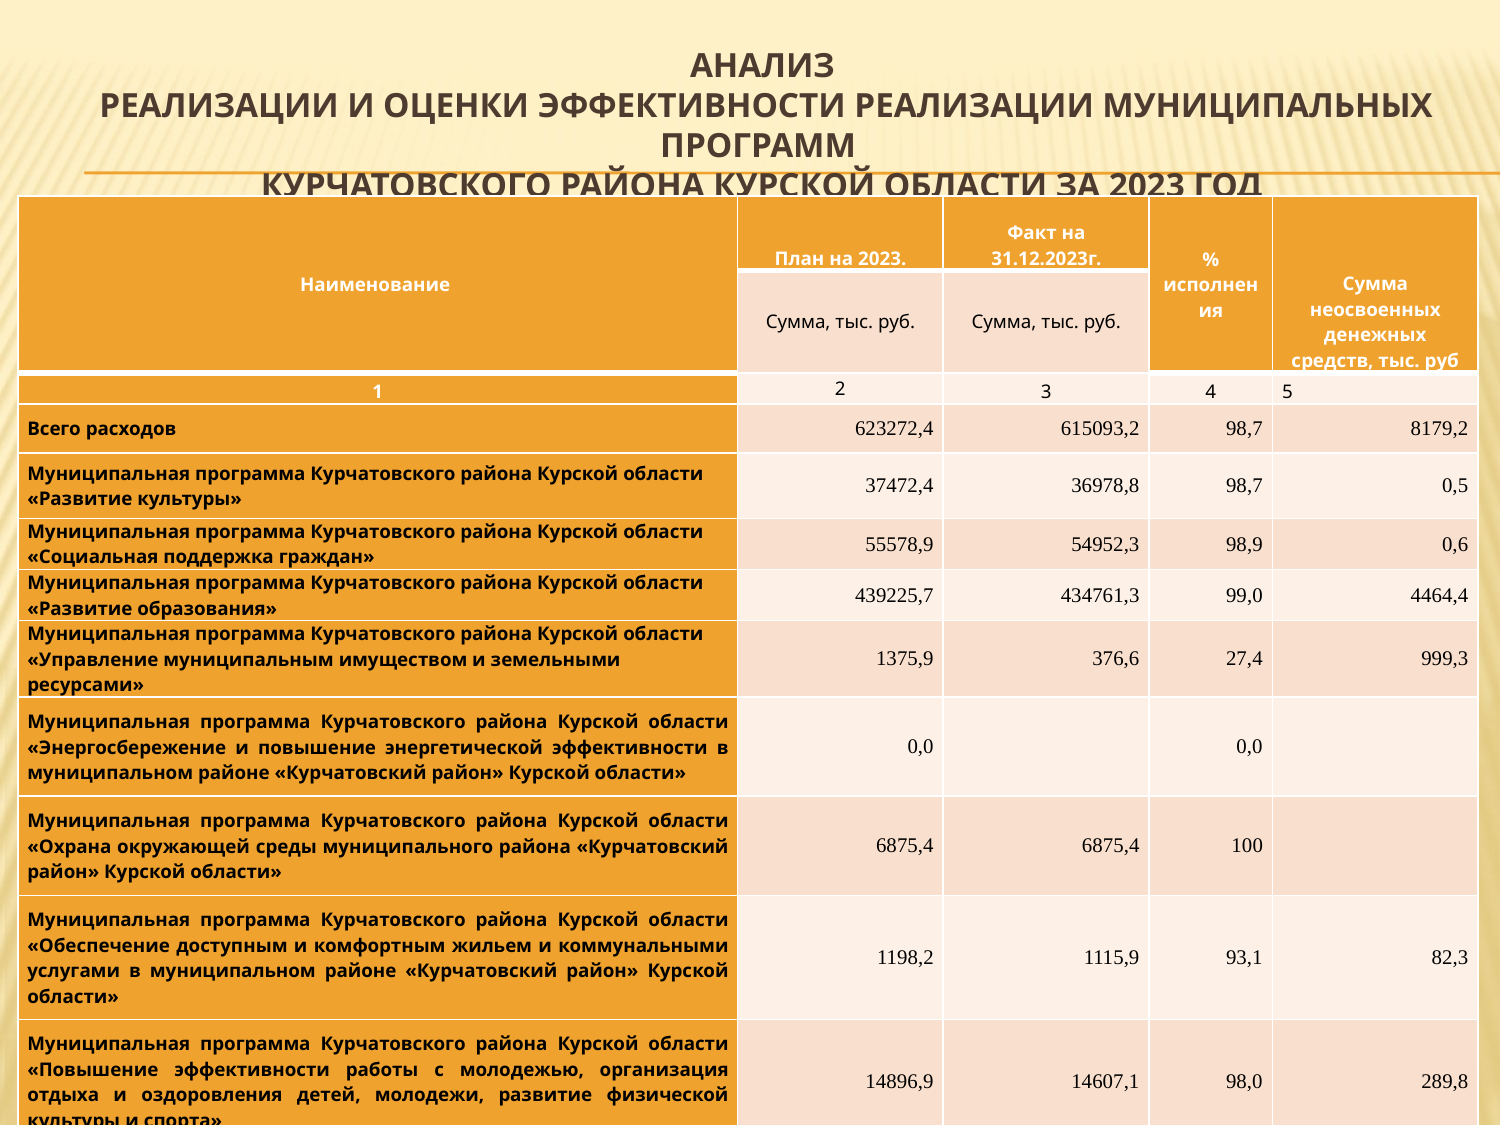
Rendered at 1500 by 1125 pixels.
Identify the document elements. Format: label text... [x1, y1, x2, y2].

table_cell 98,7 [1150, 454, 1272, 518]
table_cell 439225,7 [738, 570, 942, 620]
table_header Факт на 31.12.2023г. [944, 197, 1148, 268]
table_cell 623272,4 [738, 405, 942, 452]
table_cell 0,0 [738, 698, 942, 795]
table_cell 0,6 [1273, 519, 1477, 569]
table_cell 434761,3 [944, 570, 1148, 620]
picture [0, 0, 1500, 1125]
table_cell Муниципальная программа Курчатовского района Курской области «Социальная поддержка граждан» [19, 519, 737, 569]
table_cell 27,4 [1150, 621, 1272, 696]
table_header % исполнения [1150, 197, 1272, 370]
table_cell [1273, 698, 1477, 795]
table_cell 100 [1150, 797, 1272, 895]
table_cell 1 [19, 376, 737, 403]
table_cell 4 [1150, 376, 1272, 403]
table_cell Сумма, тыс. руб. [944, 273, 1148, 372]
table_cell 99,0 [1150, 570, 1272, 620]
table_cell 54952,3 [944, 519, 1148, 569]
table_cell 36978,8 [944, 454, 1148, 518]
table_cell 93,1 [1150, 896, 1272, 1019]
table_cell 14607,1 [944, 1020, 1148, 1125]
table_cell 6875,4 [944, 797, 1148, 895]
table_cell 37472,4 [738, 454, 942, 518]
table_cell Муниципальная программа Курчатовского района Курской области «Охрана окружающей среды муниципального района «Курчатовский район» Курской области» [19, 797, 737, 895]
table_cell 0,5 [1273, 454, 1477, 518]
table_header Сумма неосвоенных денежных средств, тыс. руб [1273, 197, 1477, 370]
table_cell 2 [738, 374, 942, 403]
table_cell 98,7 [1150, 405, 1272, 452]
table_cell 1375,9 [738, 621, 942, 696]
table_cell Муниципальная программа Курчатовского района Курской области «Обеспечение доступным и комфортным жильем и коммунальными услугами в муниципальном районе «Курчатовский район» Курской области» [19, 896, 737, 1019]
table_cell Муниципальная программа Курчатовского района Курской области «Повышение эффективности работы с молодежью, организация отдыха и оздоровления детей, молодежи, развитие физической культуры и спорта» [19, 1020, 737, 1125]
table_header Наименование [19, 197, 737, 370]
table_cell 8179,2 [1273, 405, 1477, 452]
table_cell 615093,2 [944, 405, 1148, 452]
table_cell 6875,4 [738, 797, 942, 895]
table_cell 1115,9 [944, 896, 1148, 1019]
table_cell 376,6 [944, 621, 1148, 696]
table_cell [944, 698, 1148, 795]
table_cell 4464,4 [1273, 570, 1477, 620]
table_header План на 2023. [738, 197, 942, 268]
table_cell 98,9 [1150, 519, 1272, 569]
table_cell Муниципальная программа Курчатовского района Курской области «Развитие культуры» [19, 454, 737, 518]
table_cell 82,3 [1273, 896, 1477, 1019]
table_cell 14896,9 [738, 1020, 942, 1125]
table_cell Муниципальная программа Курчатовского района Курской области «Управление муниципальным имуществом и земельными ресурсами» [19, 621, 737, 696]
table_cell 98,0 [1150, 1020, 1272, 1125]
table_cell 999,3 [1273, 621, 1477, 696]
table_cell Муниципальная программа Курчатовского района Курской области «Развитие образования» [19, 570, 737, 620]
table_cell 0,0 [1150, 698, 1272, 795]
title Анализ реализации и оценки эффективности реализации муниципальных программ Курчатовского района Курской области за 2023 год [50, 75, 1475, 195]
table_cell 1198,2 [738, 896, 942, 1019]
table_cell Муниципальная программа Курчатовского района Курской области «Энергосбережение и повышение энергетической эффективности в муниципальном районе «Курчатовский район» Курской области» [19, 698, 737, 795]
table_cell 3 [944, 374, 1148, 403]
table_cell 55578,9 [738, 519, 942, 569]
table_cell Сумма, тыс. руб. [738, 273, 942, 372]
table_cell 5 [1273, 376, 1477, 403]
table_cell 289,8 [1273, 1020, 1477, 1125]
table_cell [1273, 797, 1477, 895]
table_cell Всего расходов [19, 405, 737, 452]
picture [1475, 175, 1500, 1125]
